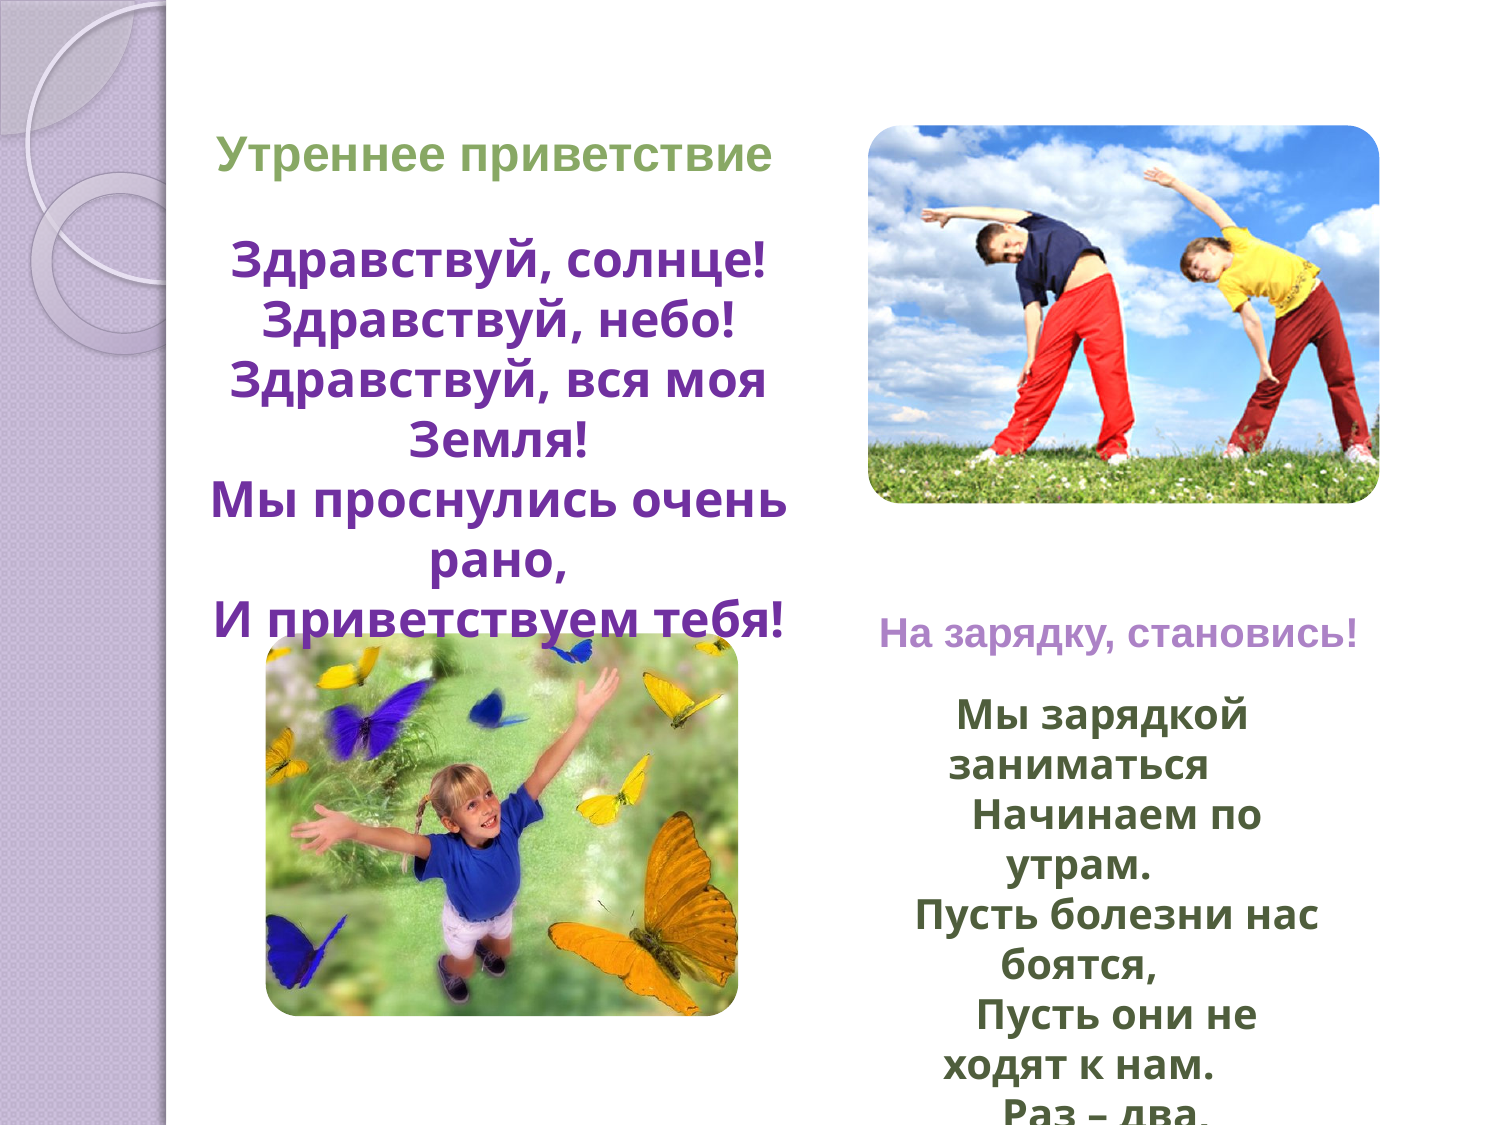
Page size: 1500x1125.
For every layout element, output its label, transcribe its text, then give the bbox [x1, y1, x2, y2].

text_box Утреннее приветствие [147, 113, 857, 189]
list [867, 125, 1380, 504]
text_box Здравствуй, солнце! Здравствуй, небо! Здравствуй, вся моя Земля! Мы проснулись очень рано, И приветствуем тебя! [123, 219, 874, 655]
text_box Мы зарядкой заниматься Начинаем по утрам. Пусть болезни нас боятся, Пусть они не ходят к нам. Раз – два, Шире шаг! Делай с нами так! [820, 680, 1338, 1125]
text_box На зарядку, становись! [809, 597, 1430, 663]
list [265, 633, 739, 1017]
